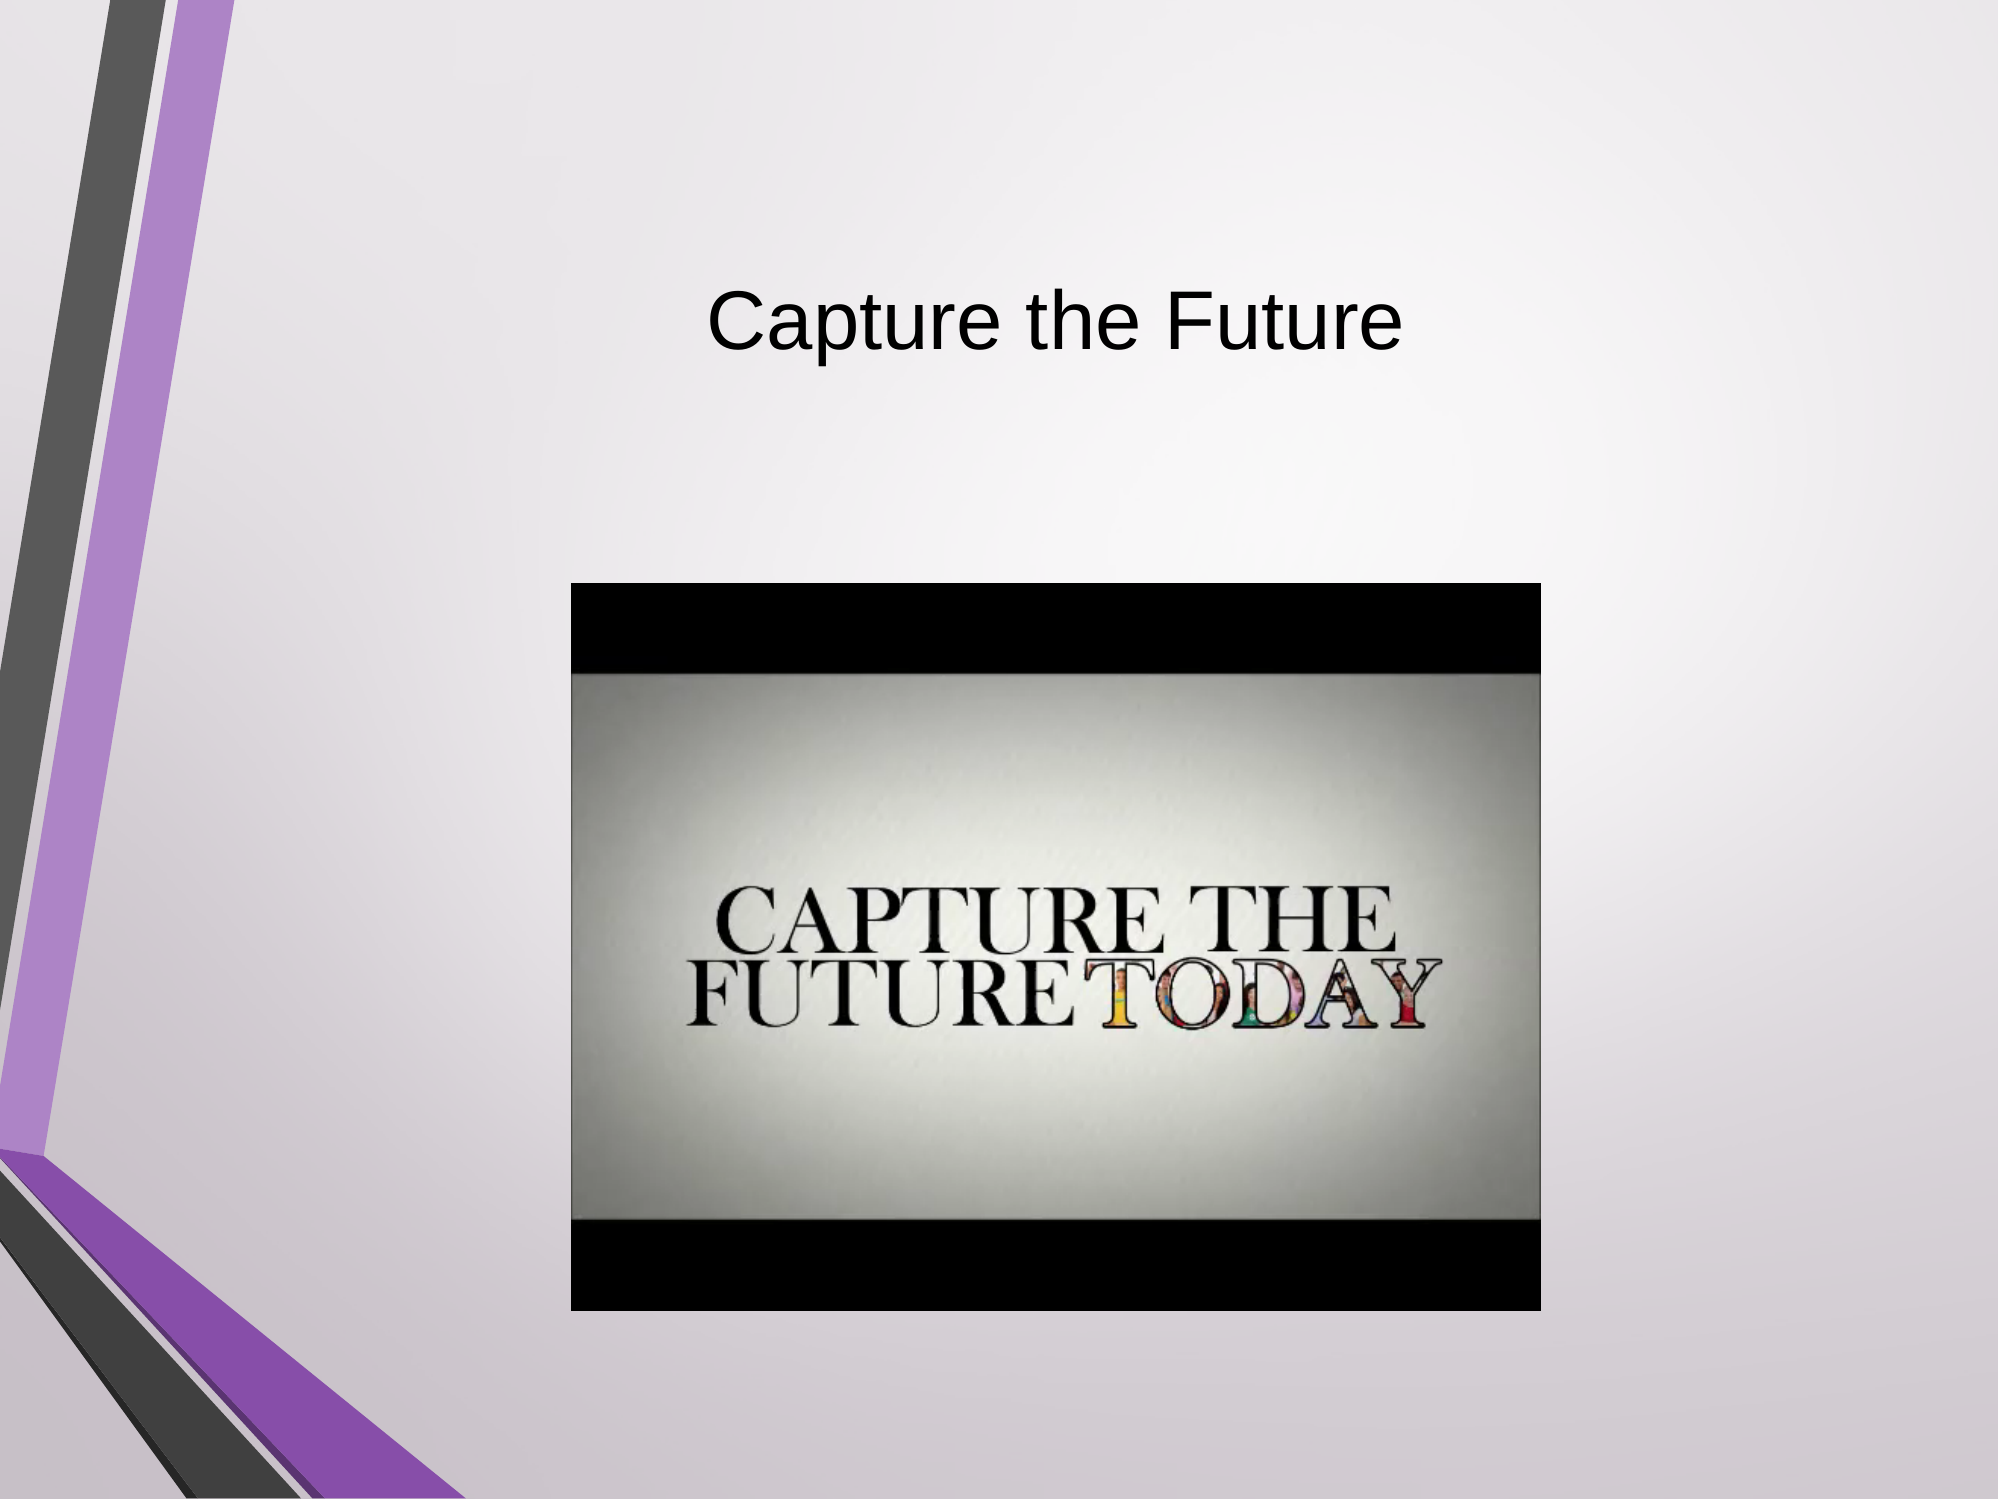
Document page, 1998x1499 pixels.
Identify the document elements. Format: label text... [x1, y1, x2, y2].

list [570, 582, 1542, 1312]
title Capture the Future [214, 99, 1898, 533]
